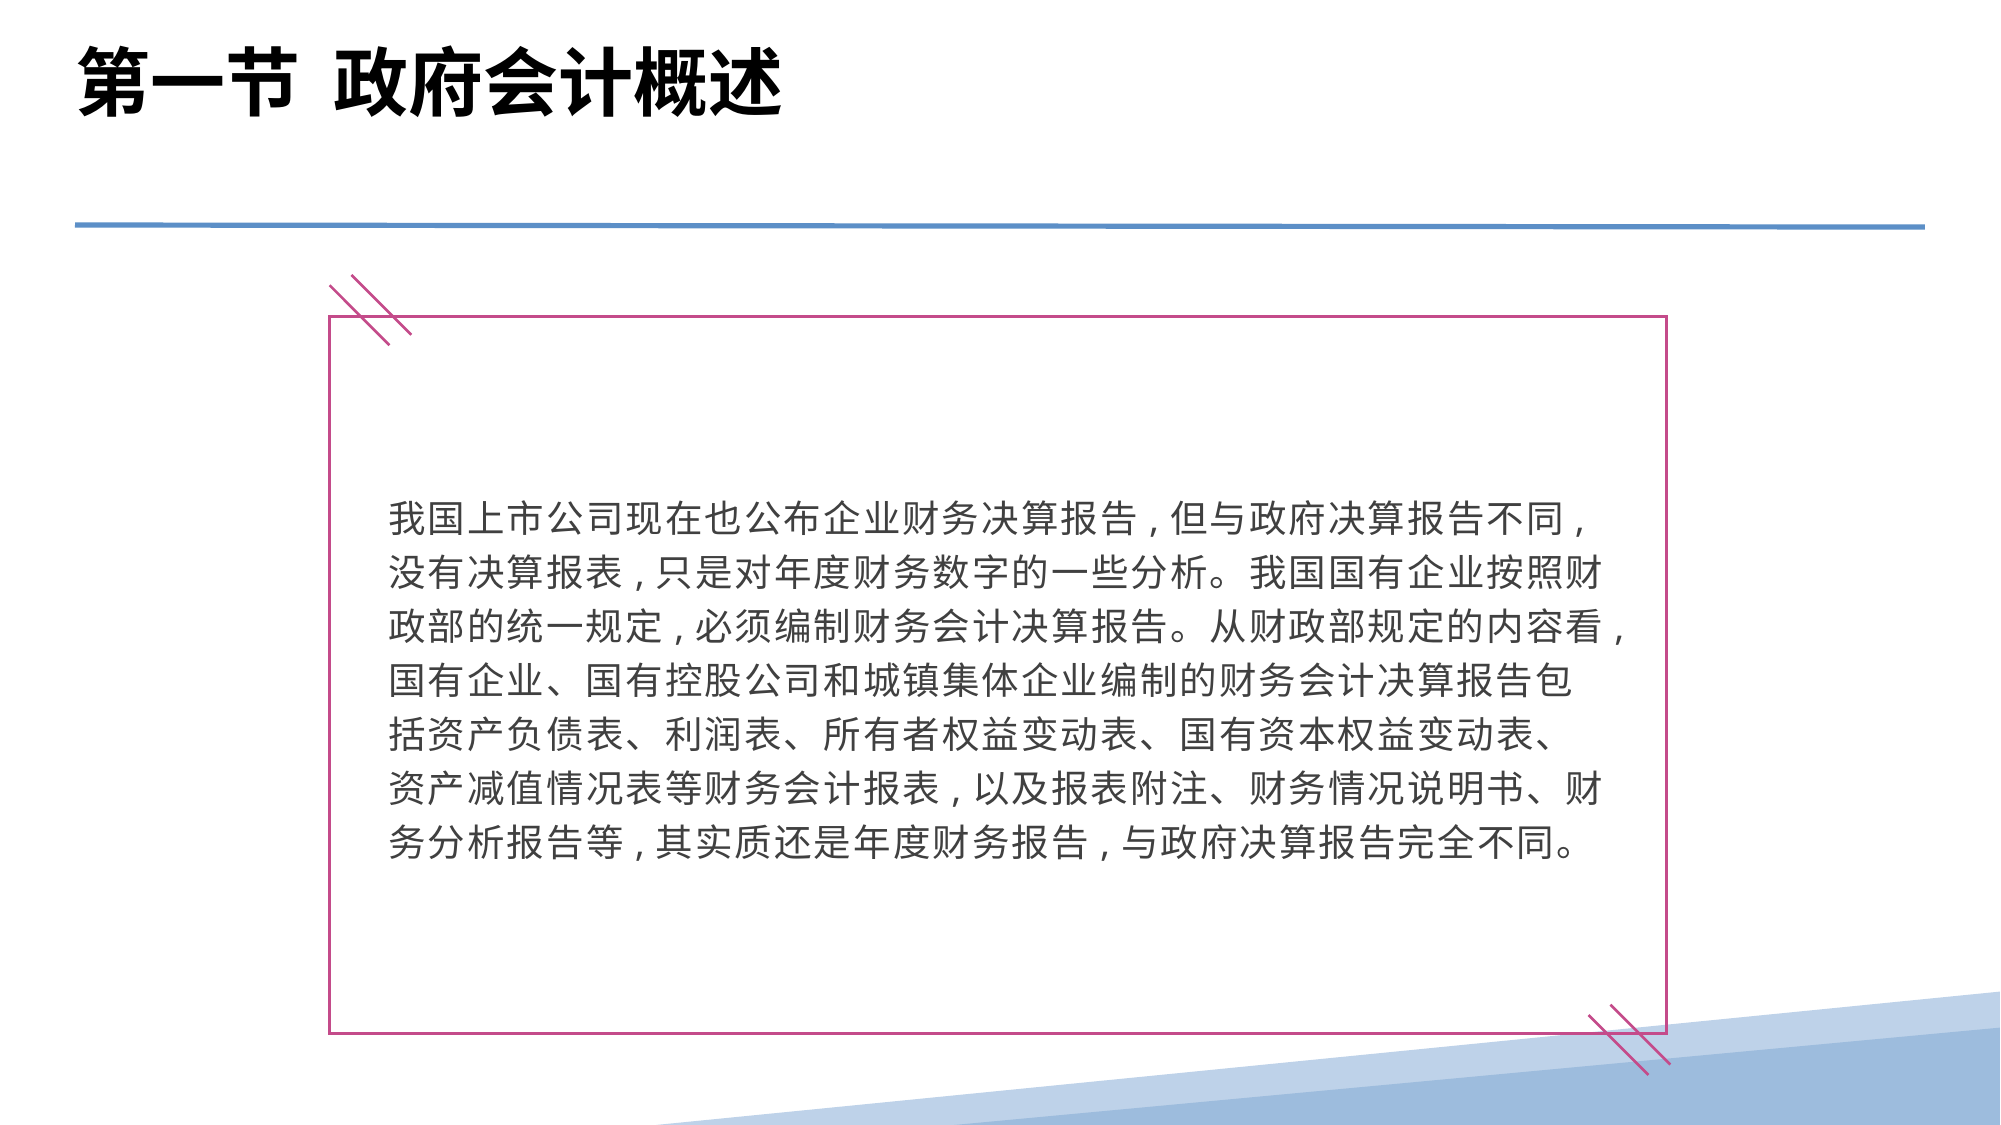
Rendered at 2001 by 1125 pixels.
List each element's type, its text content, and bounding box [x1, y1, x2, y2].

text_box 第一节 政府会计概述 [75, 24, 1925, 125]
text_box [329, 285, 390, 346]
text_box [1610, 1004, 1671, 1065]
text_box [1588, 1015, 1649, 1075]
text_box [656, 991, 2000, 1125]
text_box 我国上市公司现在也公布企业财务决算报告,但与政府决算报告不同,没有决算报表,只是对年度财务数字的一些分析。我国国有企业按照财政部的统一规定,必须编制财务会计决算报告。从财政部规定的内容看,国有企业、国有控股公司和城镇集体企业编制的财务会计决算报告包括资产负债表、利润表、所有者权益变动表、国有资本权益变动表、资产减值情况表等财务会计报表,以及报表附注、财务情况说明书、财务分析报告等,其实质还是年度财务报告,与政府决算报告完全不同。 [378, 351, 1619, 998]
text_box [351, 274, 412, 335]
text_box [74, 224, 1925, 228]
text_box [328, 316, 1668, 1034]
